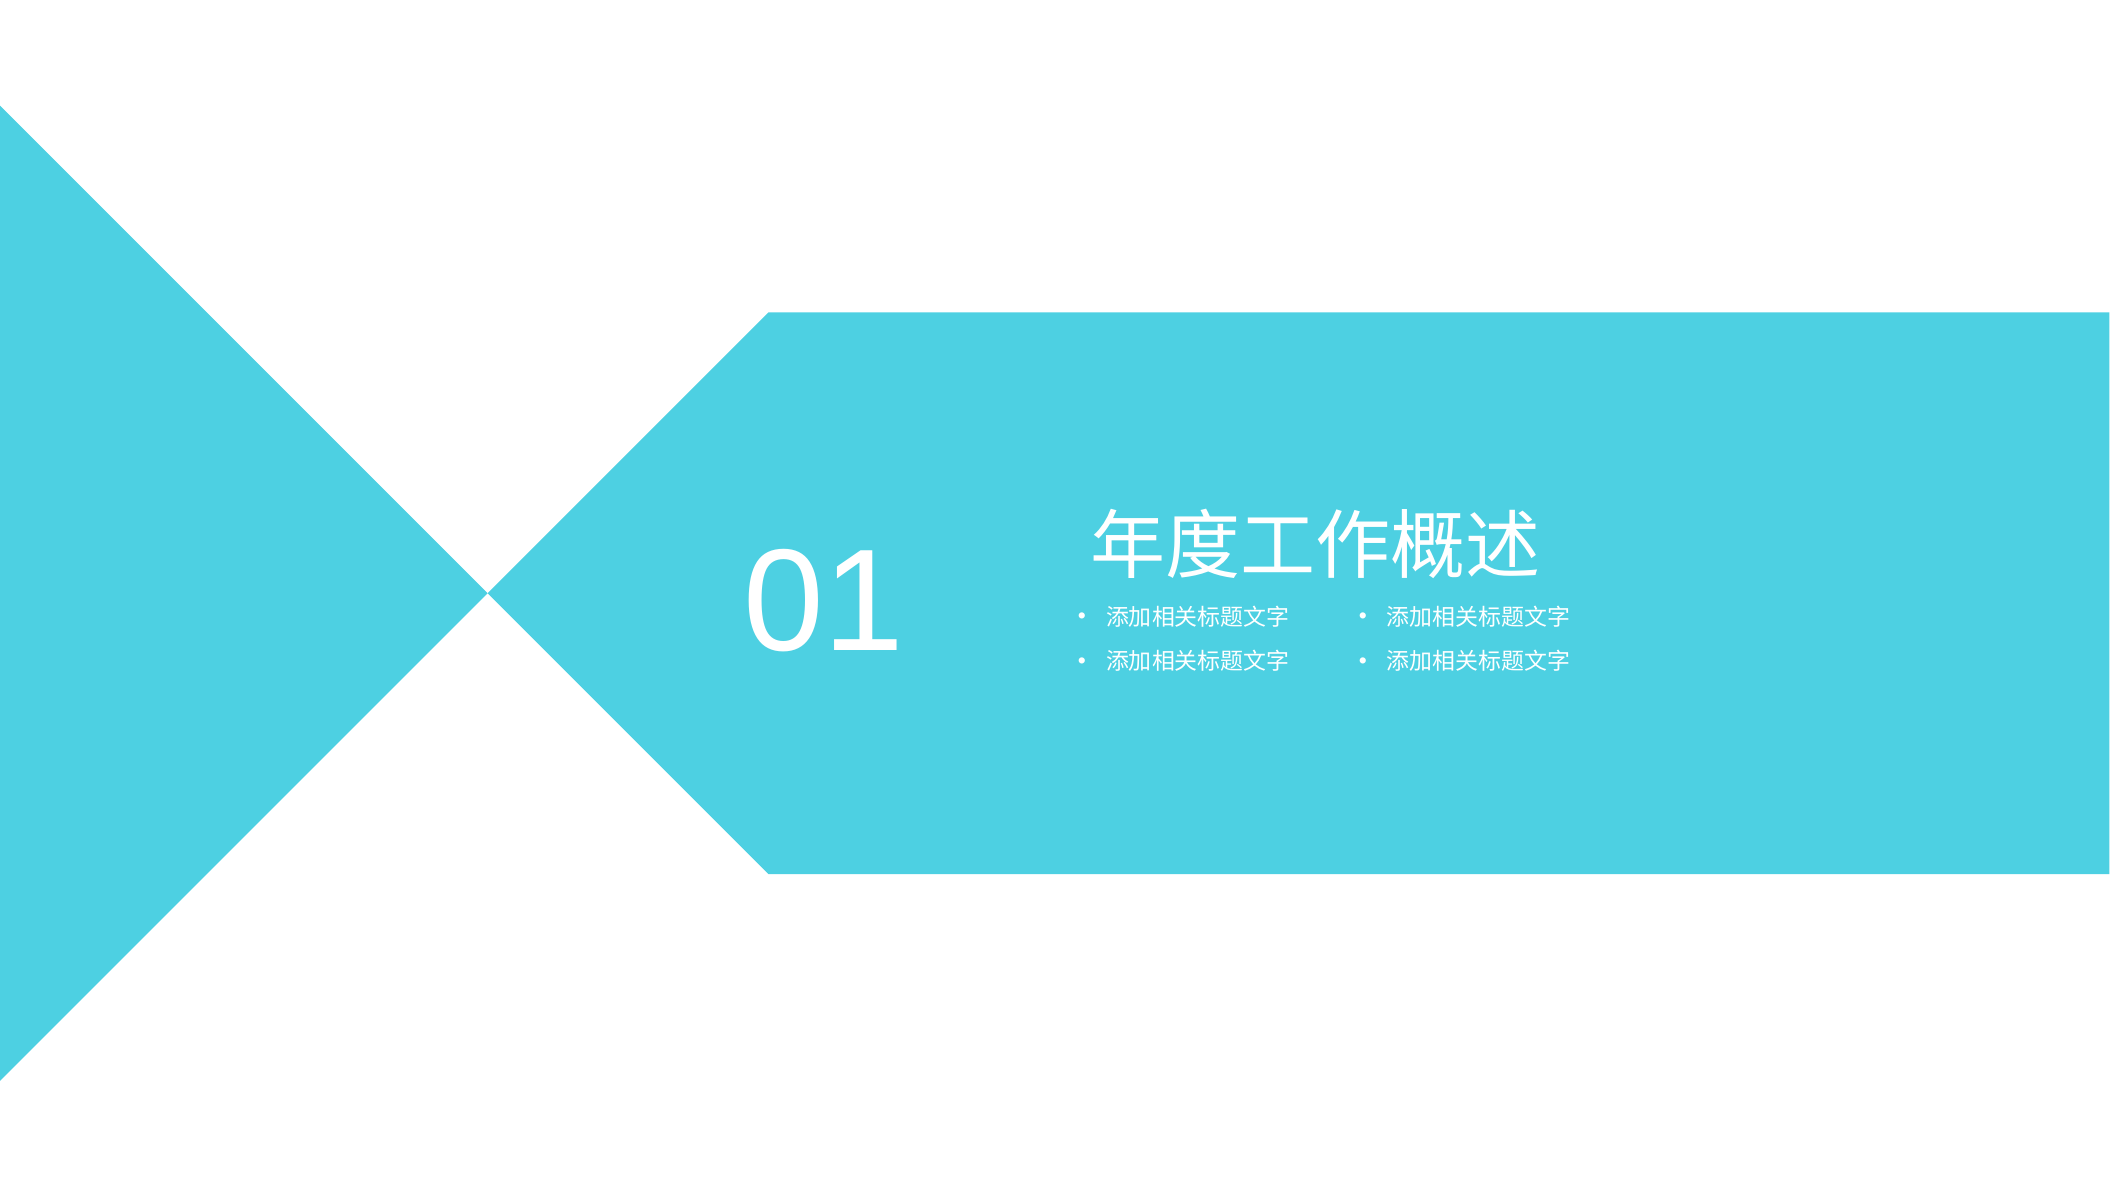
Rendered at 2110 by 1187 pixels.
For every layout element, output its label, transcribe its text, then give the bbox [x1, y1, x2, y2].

text_box [488, 311, 2110, 876]
text_box 添加相关标题文字 [1063, 594, 1306, 638]
text_box 年度工作概述 [1054, 497, 1577, 588]
text_box 添加相关标题文字 [1344, 639, 1586, 682]
text_box 添加相关标题文字 [1063, 639, 1306, 682]
text_box 添加相关标题文字 [1344, 594, 1586, 638]
text_box 01 [707, 497, 941, 687]
text_box [0, 104, 490, 1083]
